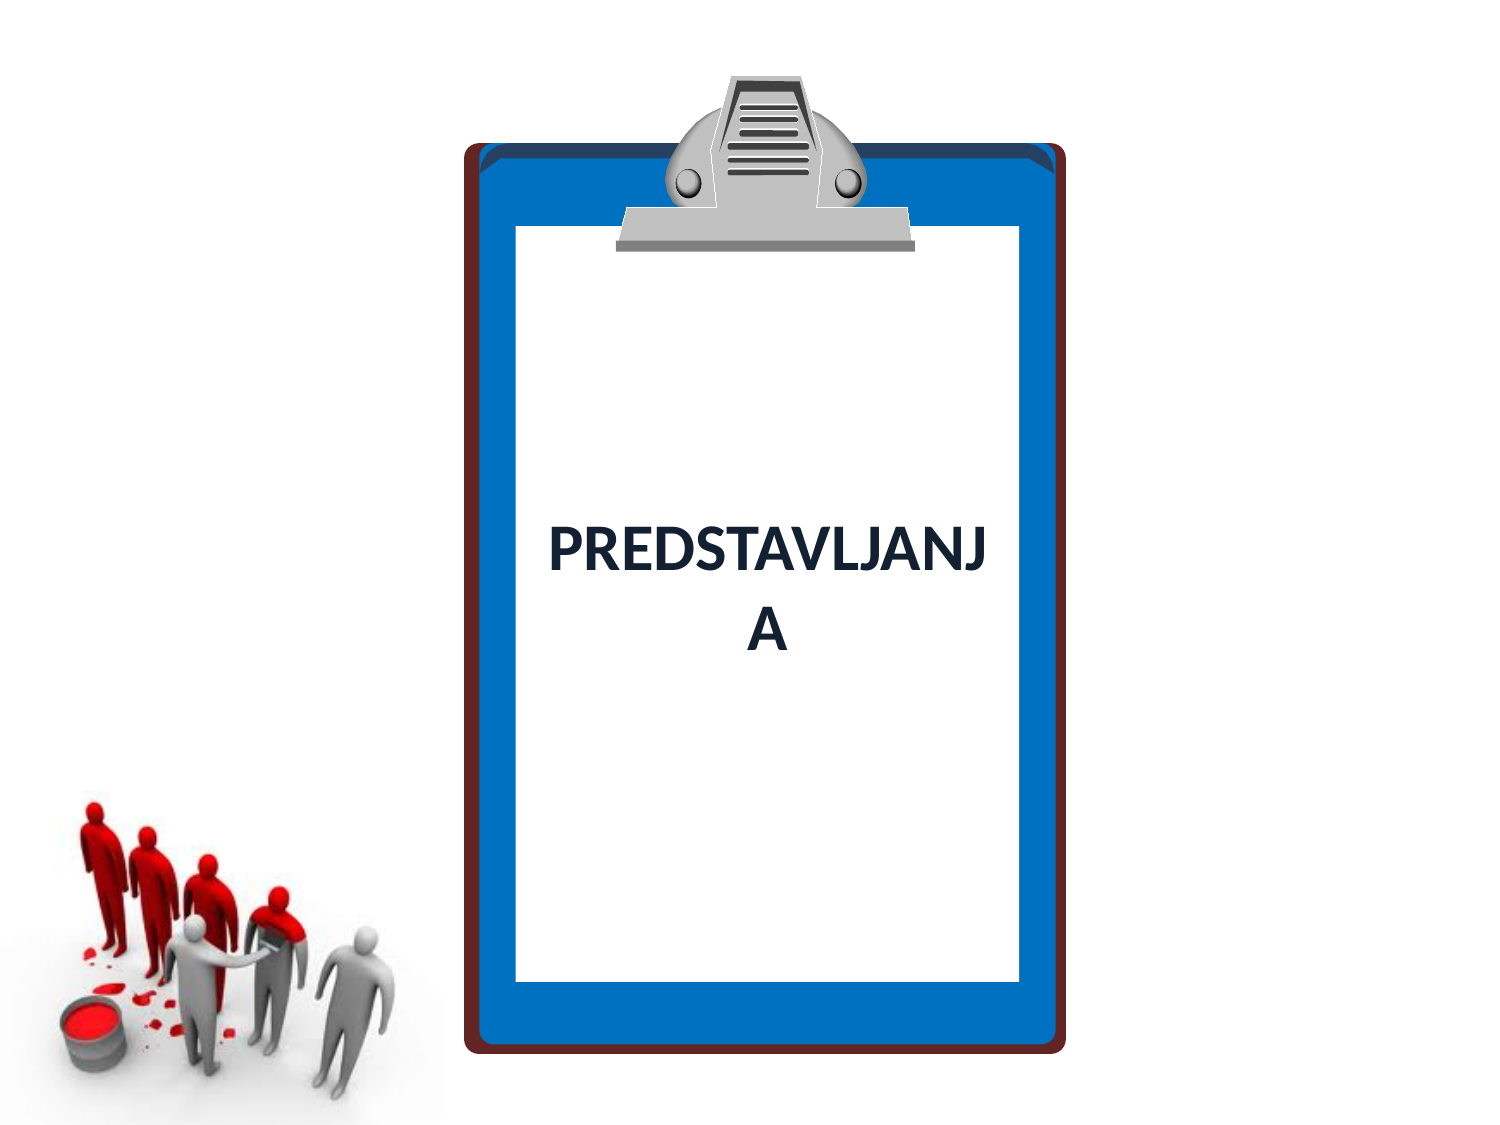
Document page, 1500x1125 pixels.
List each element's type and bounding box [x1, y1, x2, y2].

picture [0, 790, 446, 1125]
text_box [463, 74, 1067, 1056]
